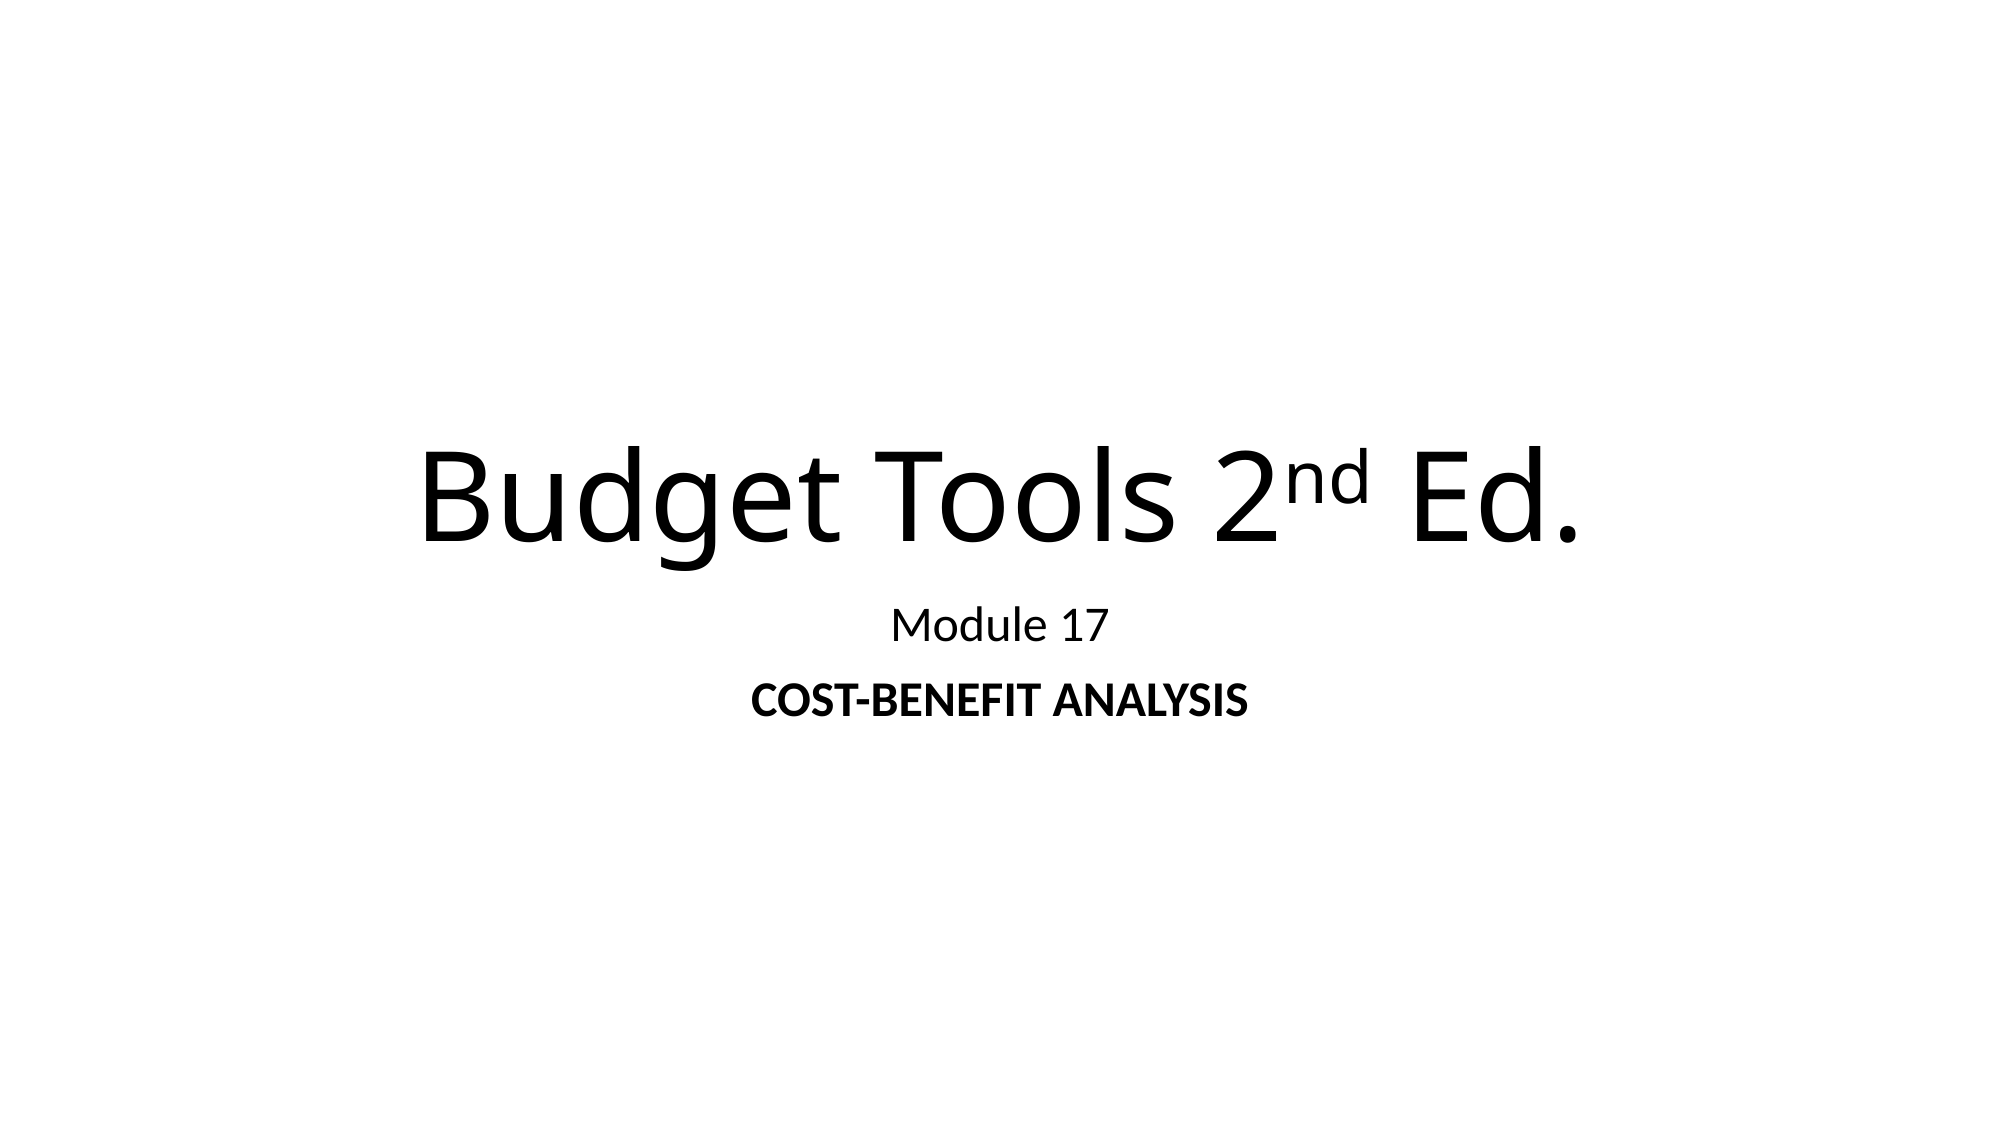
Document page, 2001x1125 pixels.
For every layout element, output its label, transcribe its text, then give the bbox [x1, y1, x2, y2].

subtitle Module 17 Cost-Benefit Analysis [249, 590, 1750, 863]
title Budget Tools 2nd Ed. [249, 184, 1750, 576]
